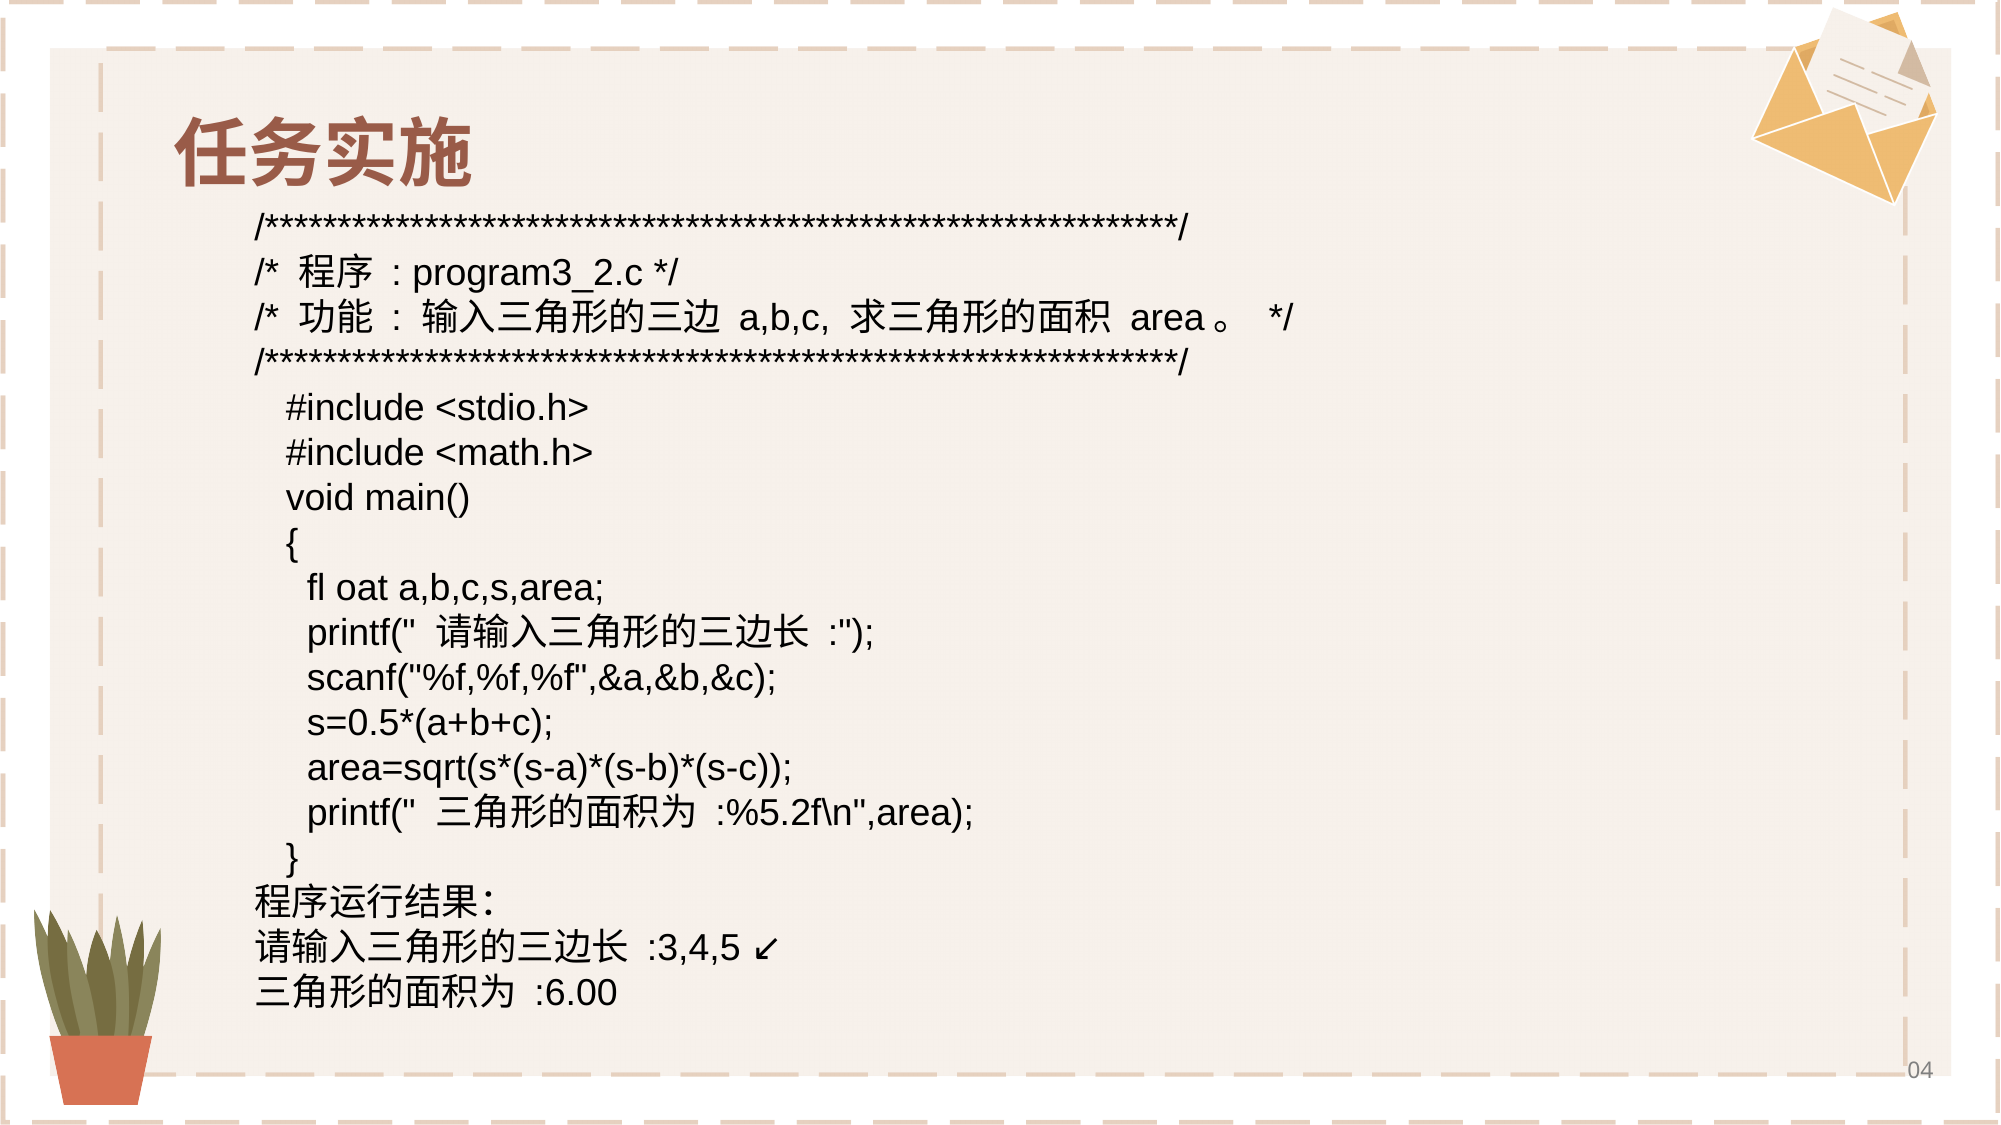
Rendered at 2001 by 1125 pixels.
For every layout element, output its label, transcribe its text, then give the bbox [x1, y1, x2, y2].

picture [0, 0, 2000, 1125]
text_box 04 [1904, 1055, 1937, 1083]
